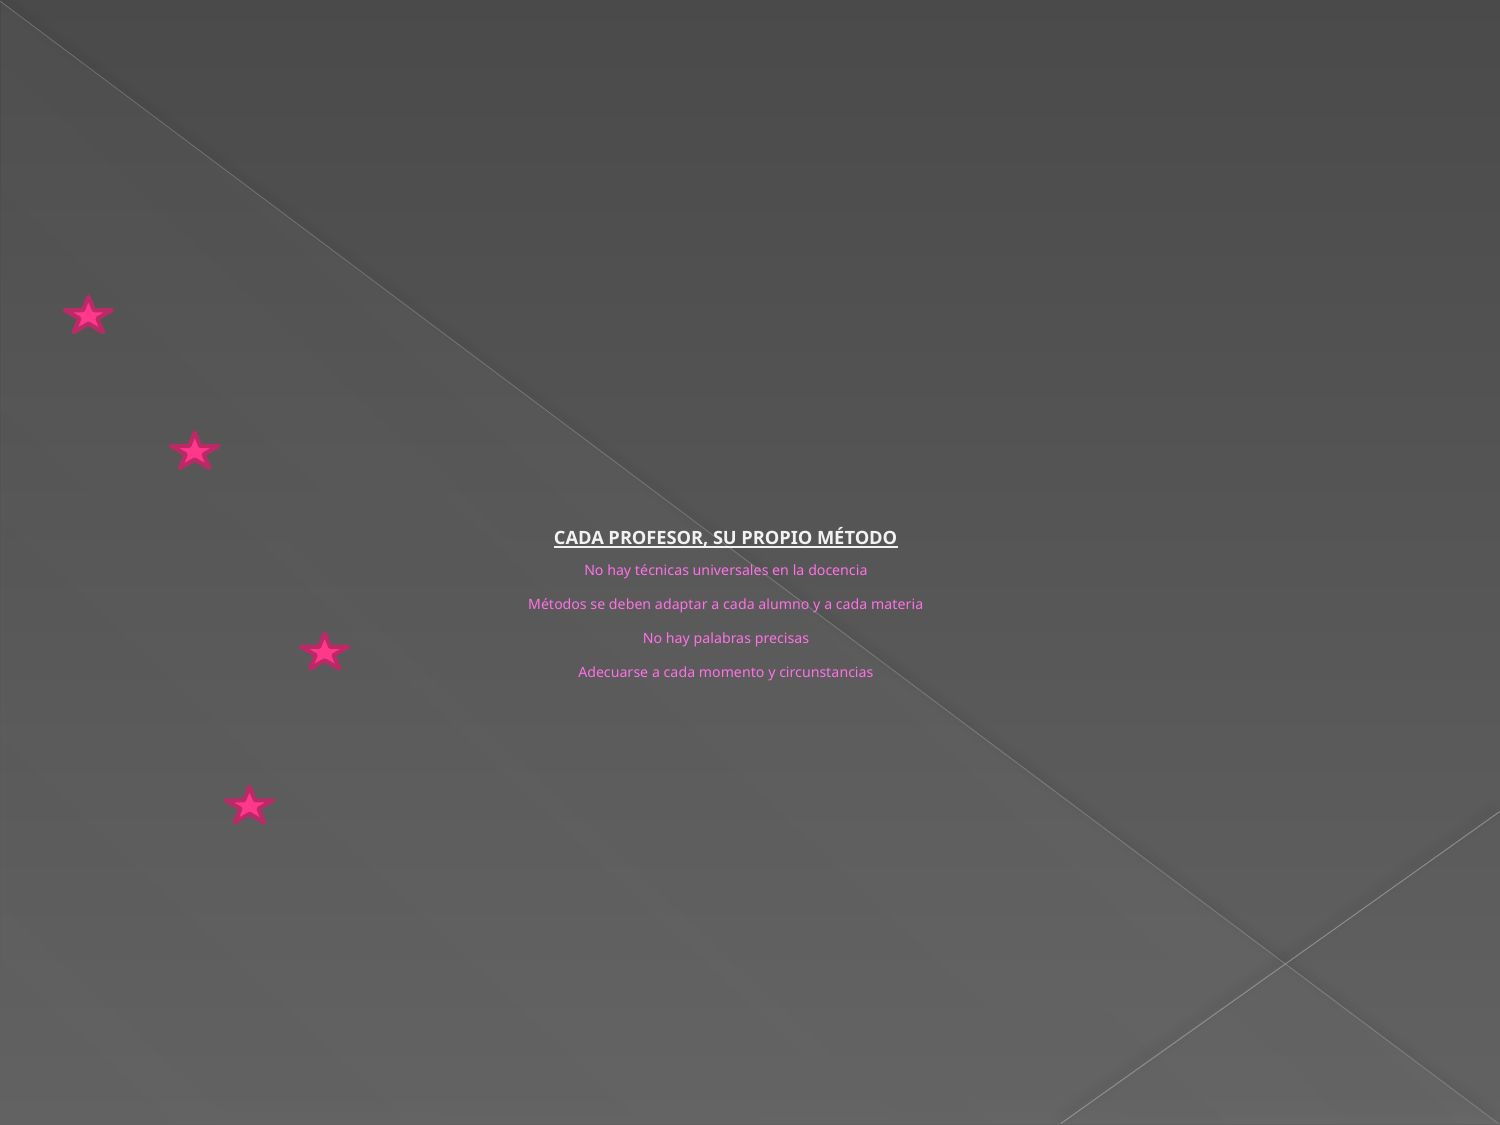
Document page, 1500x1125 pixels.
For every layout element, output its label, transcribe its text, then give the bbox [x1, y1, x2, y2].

text_box [62, 294, 115, 334]
text_box [223, 784, 276, 825]
text_box [299, 631, 351, 671]
text_box [169, 430, 221, 470]
title CADA PROFESOR, SU PROPIO MÉTODO No hay técnicas universales en la docencia Métodos se deben adaptar a cada alumno y a cada materia No hay palabras precisas Adecuarse a cada momento y circunstancias [41, 515, 1392, 745]
